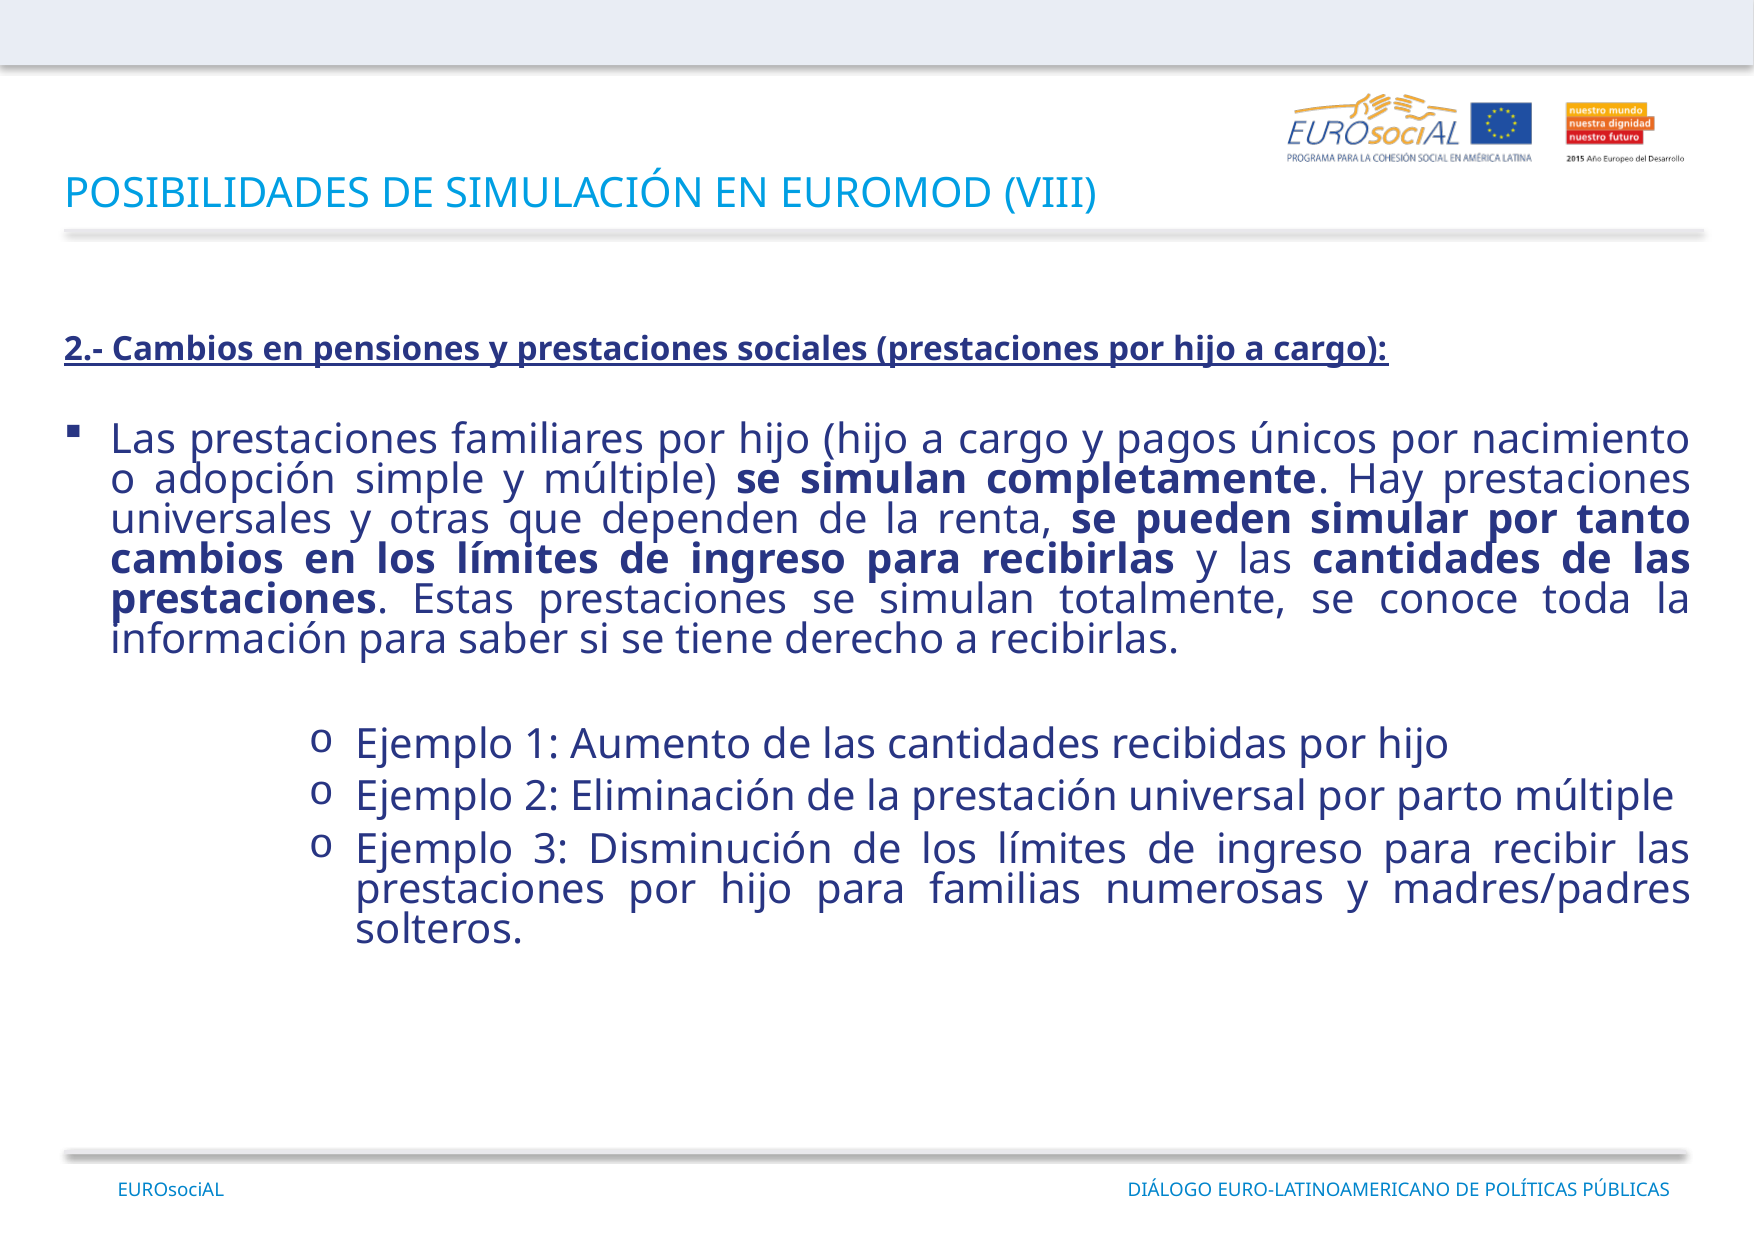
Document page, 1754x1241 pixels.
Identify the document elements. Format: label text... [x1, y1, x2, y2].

picture [1278, 88, 1692, 158]
text_box 2.- Cambios en pensiones y prestaciones sociales (prestaciones por hijo a cargo): Las prestaciones familiares por hijo (hijo a cargo y pagos únicos por nacimiento o adopción simple y múltiple) se simulan completamente. Hay prestaciones universales y otras que dependen de la renta, se pueden simular por tanto cambios en los límites de ingreso para recibirlas y las cantidades de las prestaciones. Estas prestaciones se simulan totalmente, se conoce toda la información para saber si se tiene derecho a recibirlas. Ejemplo 1: Aumento de las cantidades recibidas por hijo Ejemplo 2: Eliminación de la prestación universal por parto múltiple Ejemplo 3: Disminución de los límites de ingreso para recibir las prestaciones por hijo para familias numerosas y madres/padres solteros. [64, 265, 1692, 1140]
text_box POSIBILIDADES DE SIMULACIÓN EN EUROMOD (VIII) [49, 158, 1692, 233]
